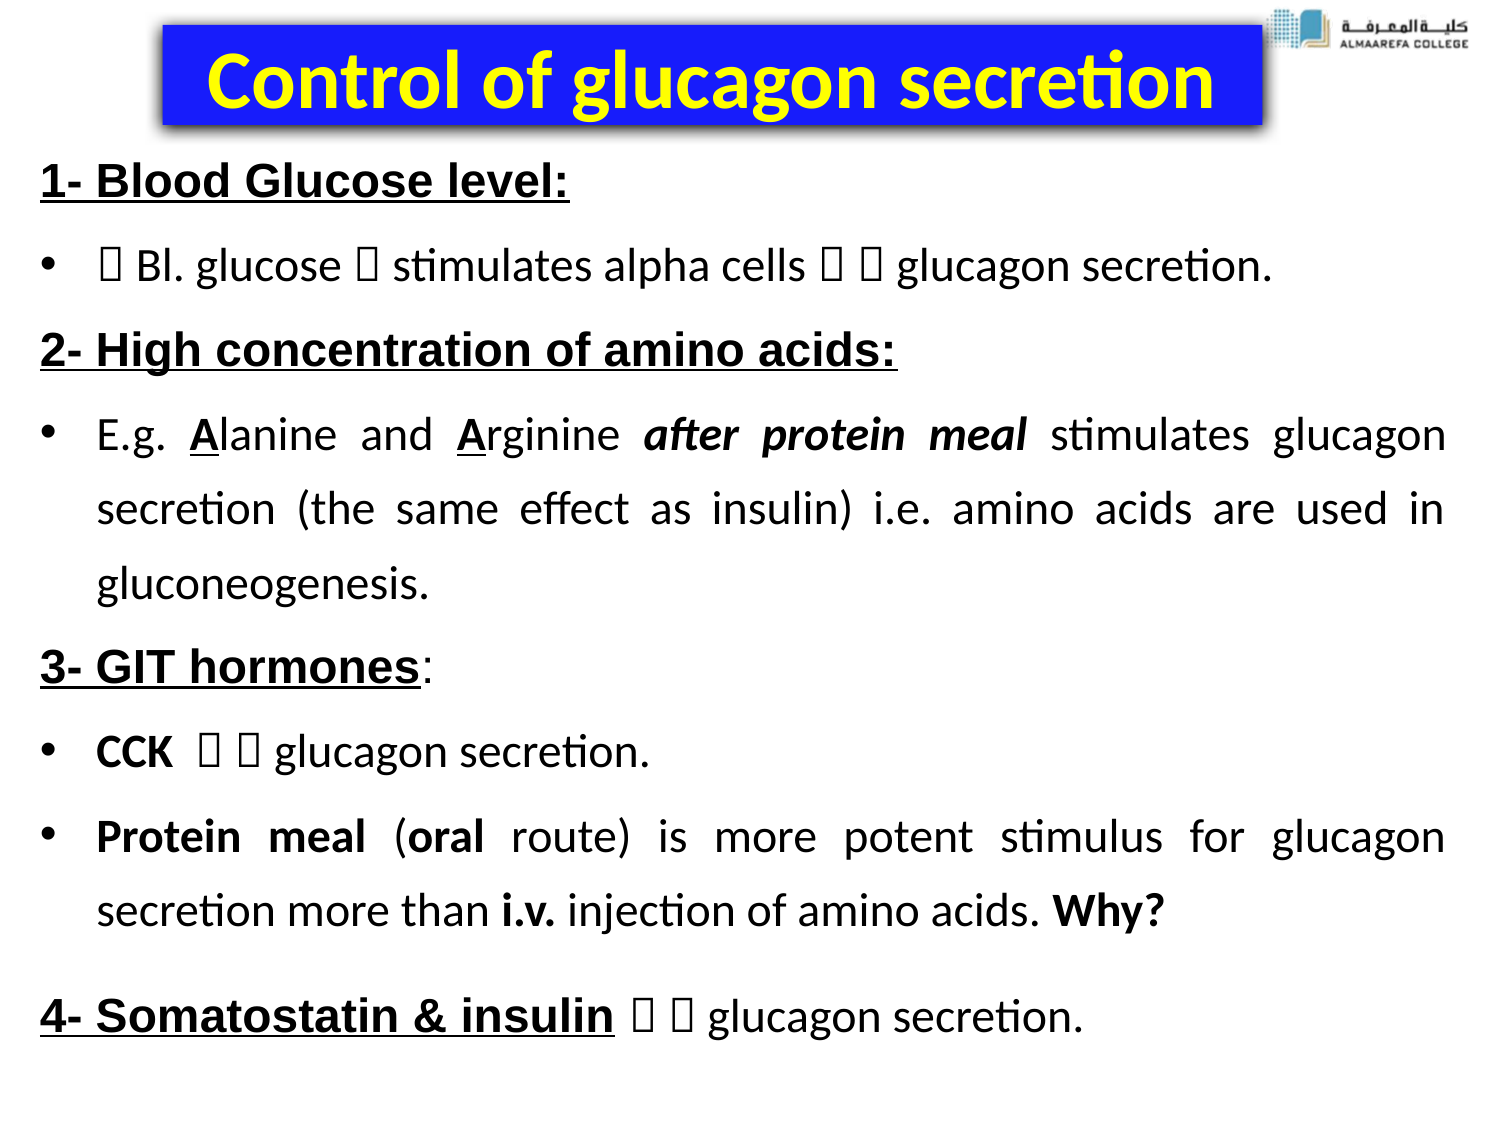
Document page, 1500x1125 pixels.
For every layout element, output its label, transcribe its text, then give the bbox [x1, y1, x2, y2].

title Control of glucagon secretion [162, 24, 1263, 125]
picture [1262, 0, 1473, 65]
list 1- Blood Glucose level:  Bl. glucose  stimulates alpha cells   glucagon secretion. 2- High concentration of amino acids: E.g. Alanine and Arginine after protein meal stimulates glucagon secretion (the same effect as insulin) i.e. amino acids are used in gluconeogenesis. 3- GIT hormones: CCK   glucagon secretion. Protein meal (oral route) is more potent stimulus for glucagon secretion more than i.v. injection of amino acids. Why? 4- Somatostatin & insulin   glucagon secretion. [24, 125, 1463, 1063]
